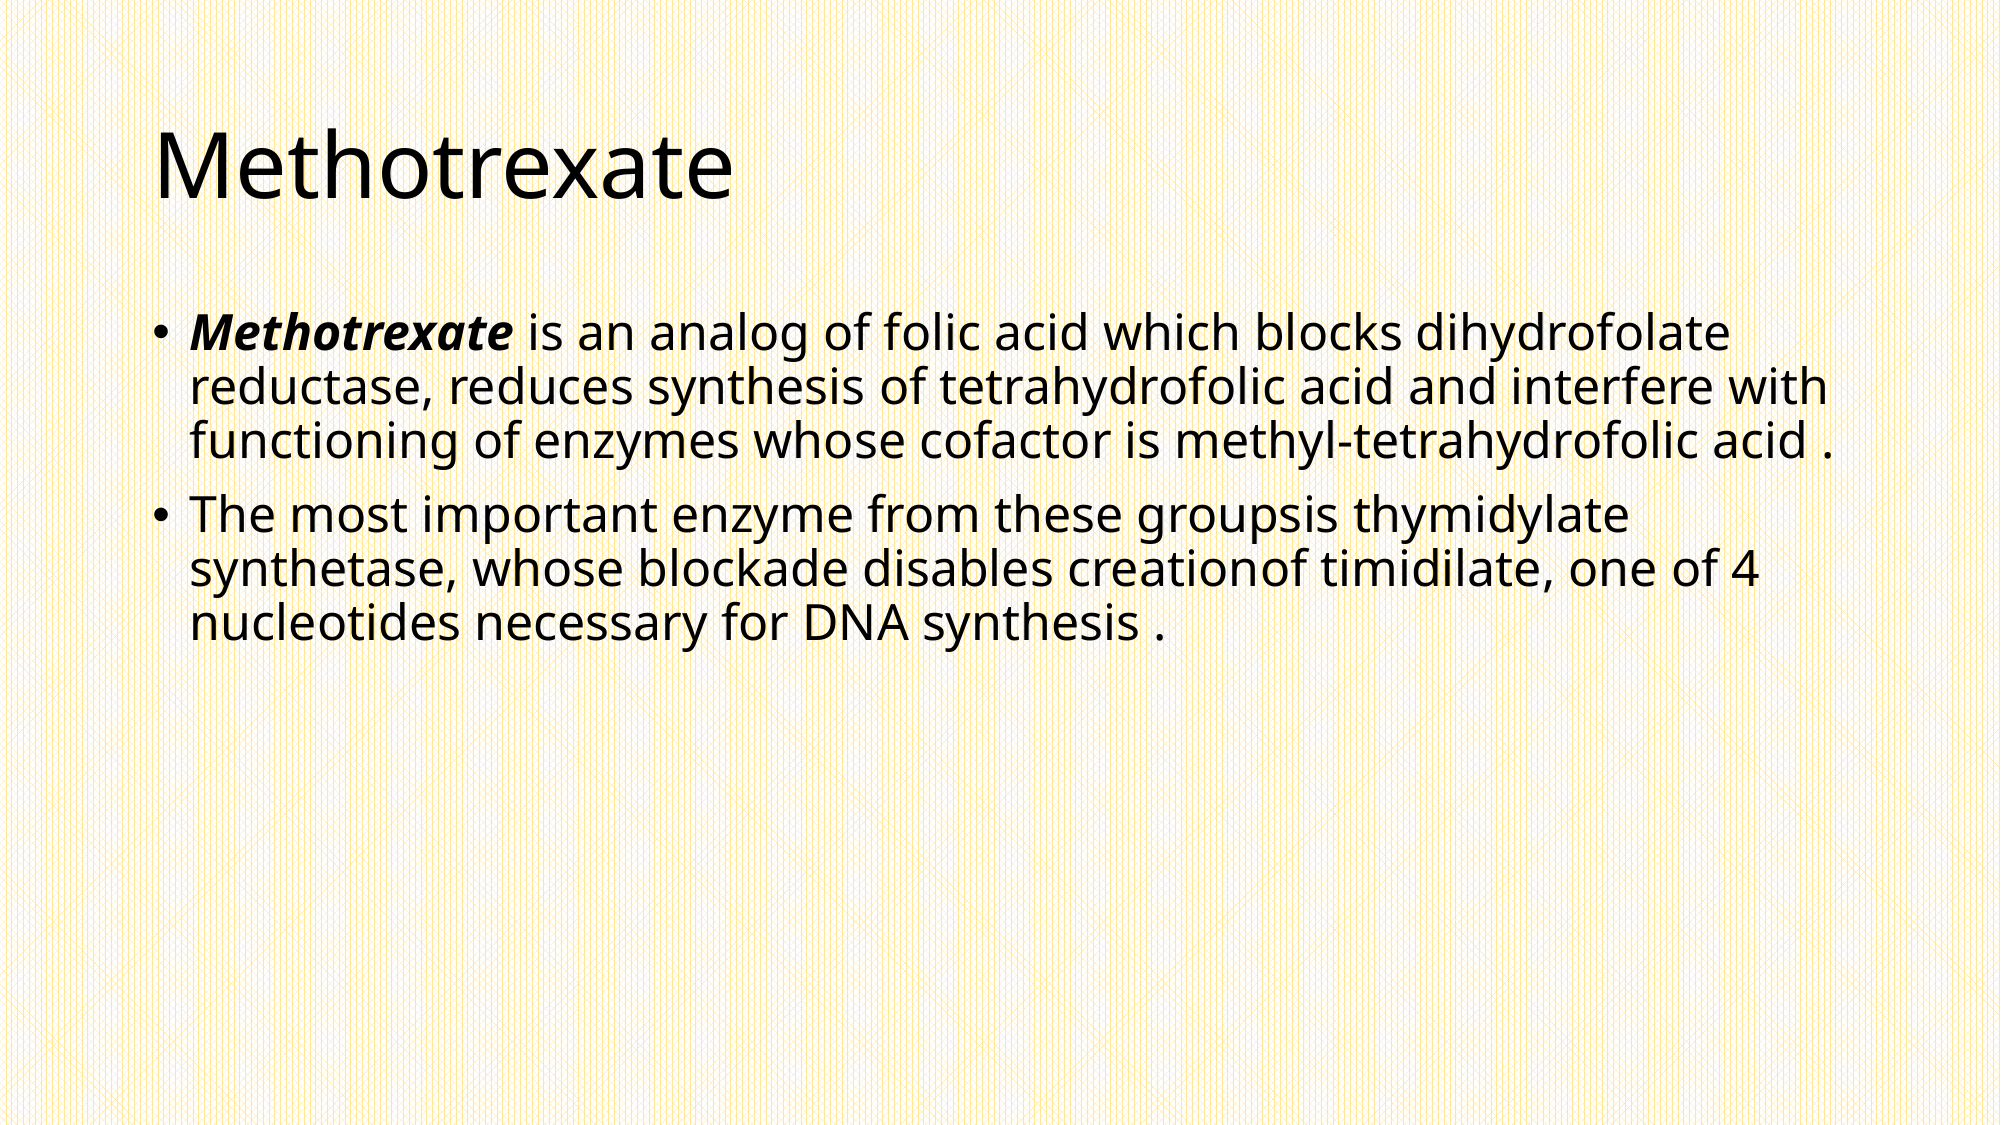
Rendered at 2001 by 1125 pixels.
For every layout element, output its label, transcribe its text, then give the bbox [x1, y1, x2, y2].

title Methotrexate [137, 59, 1863, 278]
list Methotrexate is an analog of folic acid which blocks dihydrofolate reductase, reduces synthesis of tetrahydrofolic acid and interfere with functioning of enzymes whose cofactor is methyl-tetrahydrofolic acid . The most important enzyme from these groupsis thymidylate synthetase, whose blockade disables creationof timidilate, one of 4 nucleotides necessary for DNA synthesis . [137, 299, 1863, 1014]
